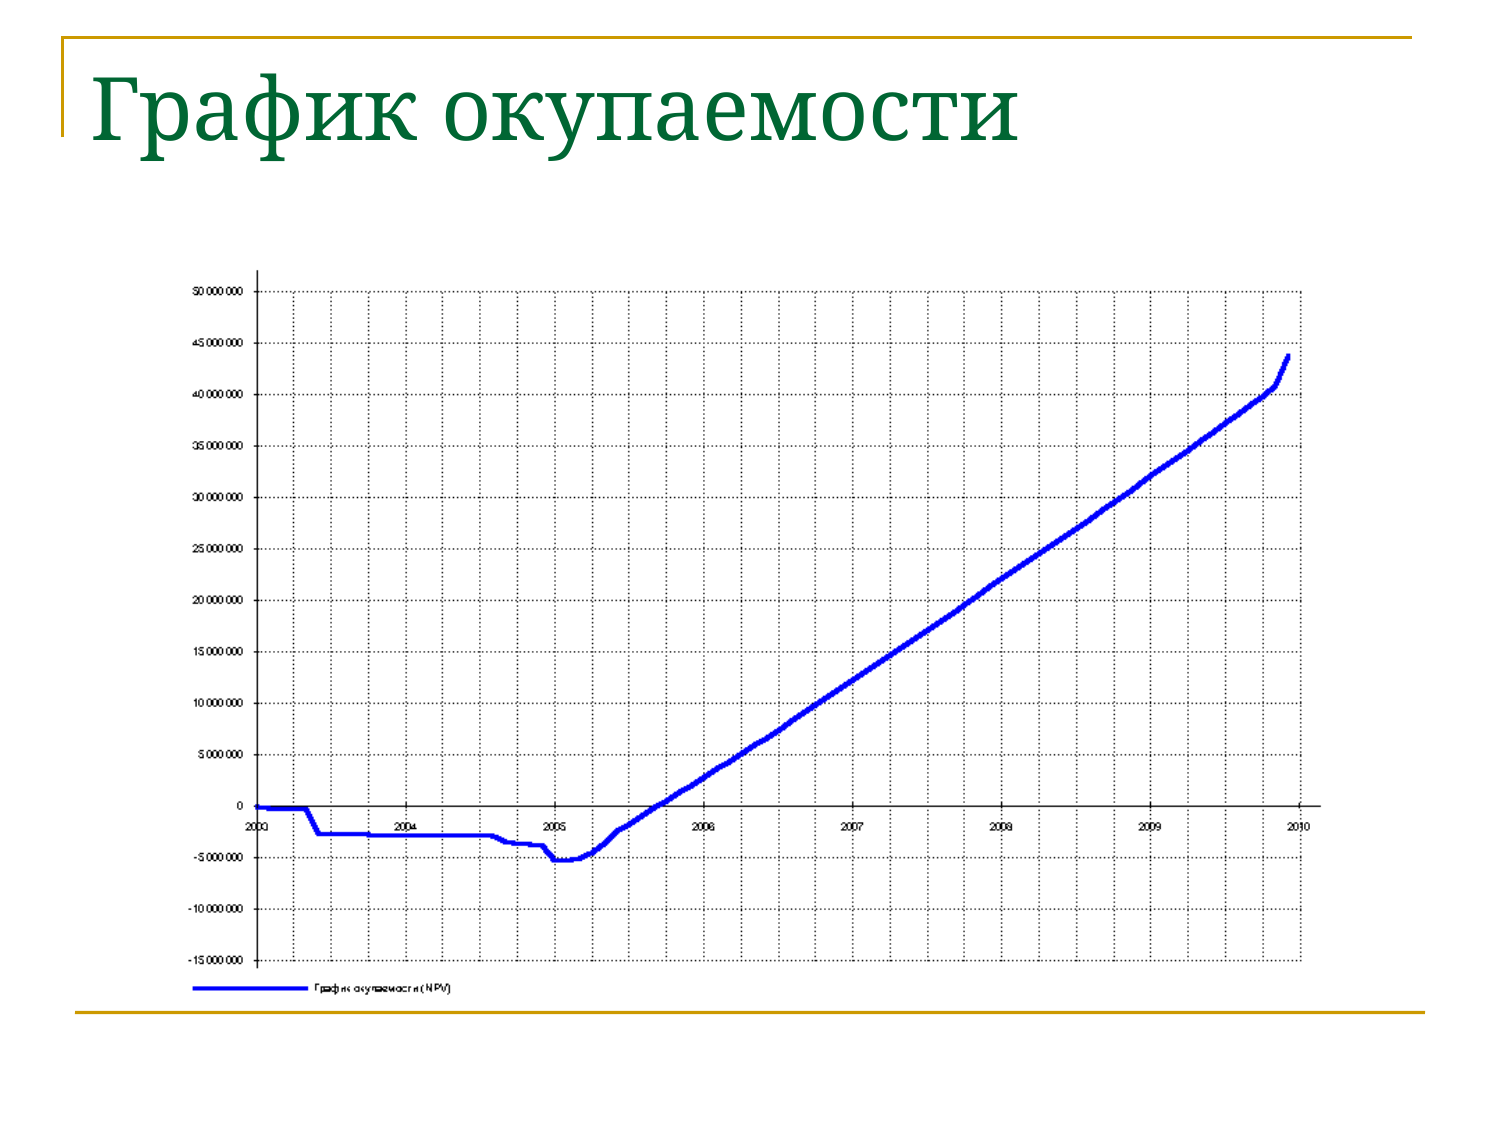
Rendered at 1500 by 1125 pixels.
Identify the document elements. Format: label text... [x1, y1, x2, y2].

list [165, 262, 1335, 1006]
title График окупаемости [74, 45, 1426, 233]
